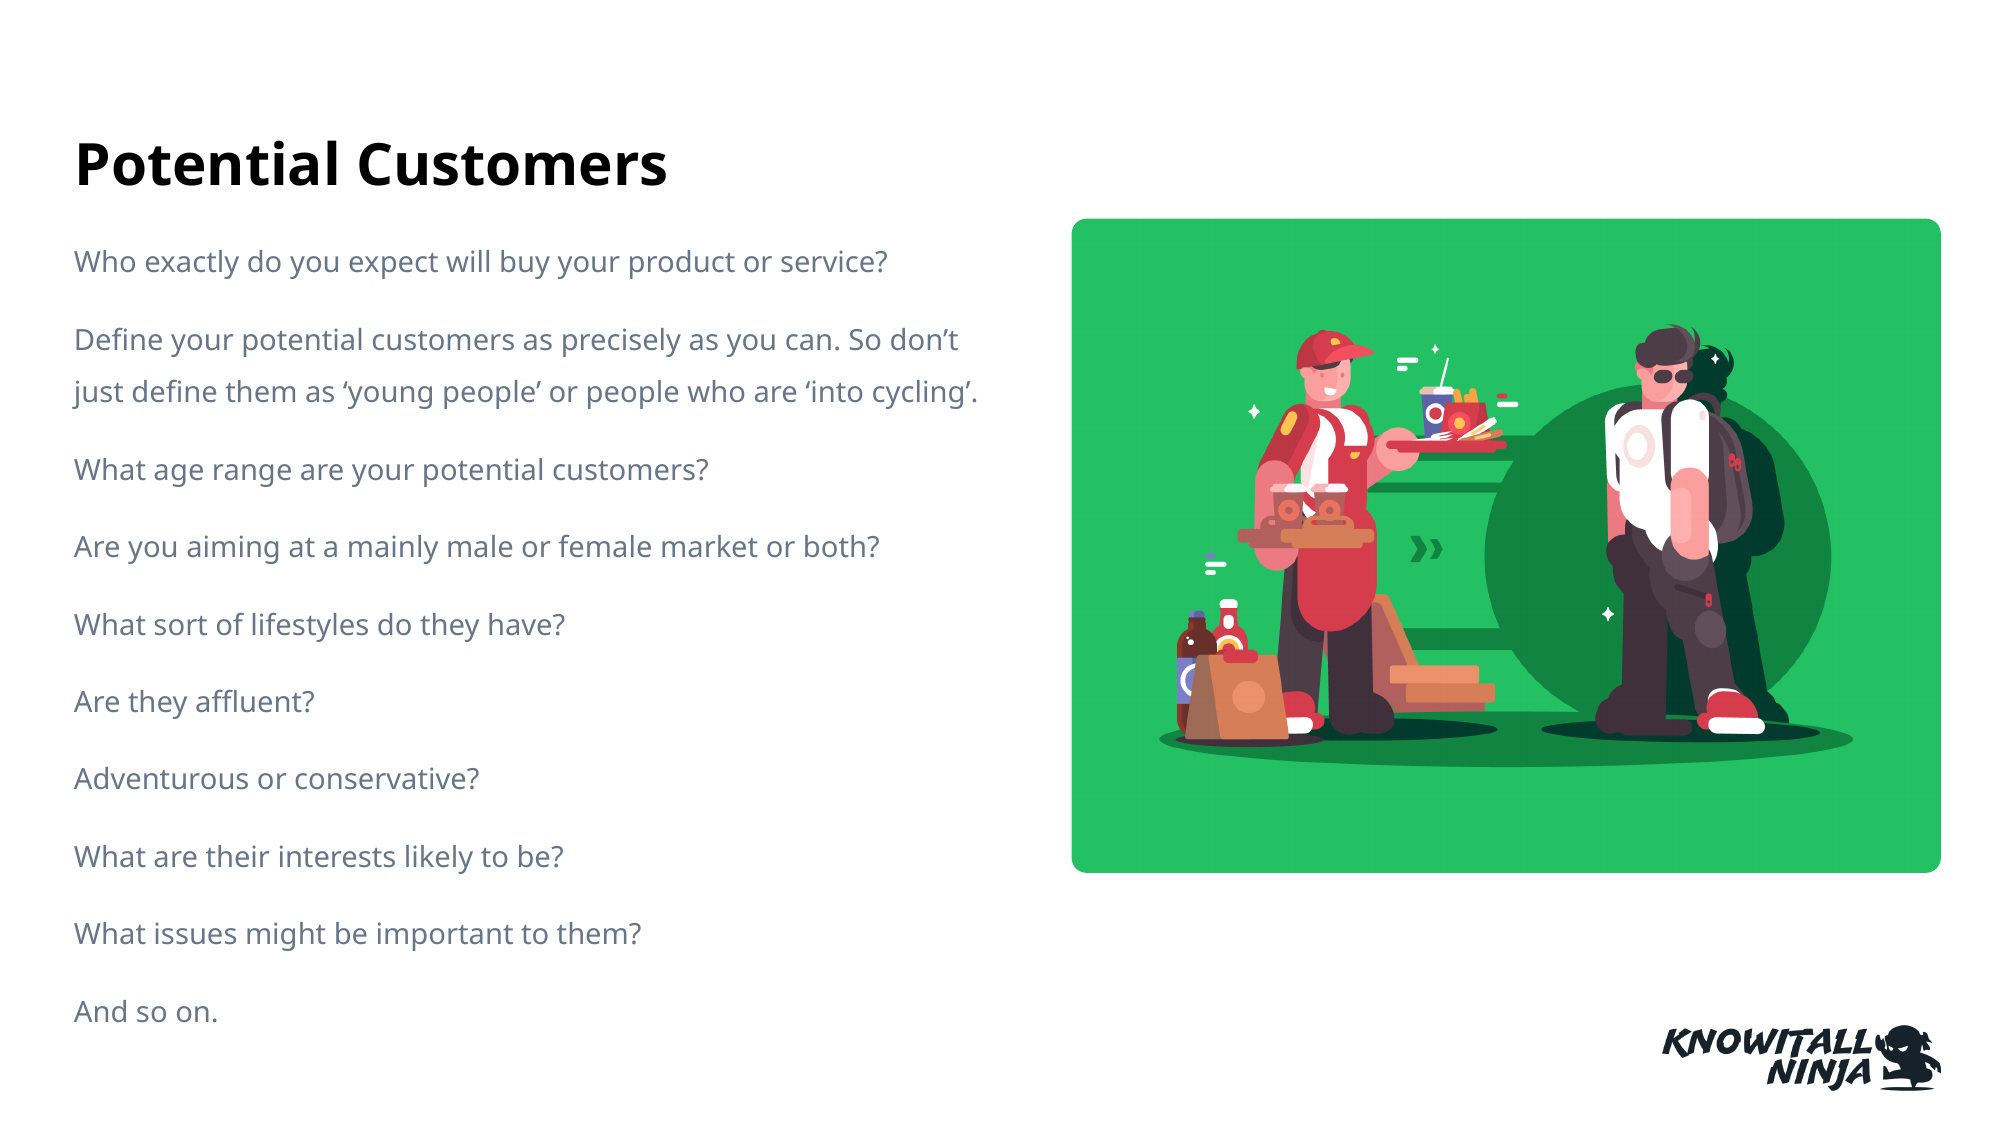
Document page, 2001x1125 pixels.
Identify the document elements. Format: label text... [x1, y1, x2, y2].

picture [1662, 1025, 1941, 1091]
picture [1071, 218, 1942, 874]
title Potential Customers [59, 117, 1000, 206]
list Who exactly do you expect will buy your product or service? Define your potential customers as precisely as you can. So don’t just define them as ‘young people’ or people who are ‘into cycling’. What age range are your potential customers? Are you aiming at a mainly male or female market or both? What sort of lifestyles do they have? Are they affluent? Adventurous or conservative? What are their interests likely to be? What issues might be important to them? And so on. [59, 218, 1000, 1091]
